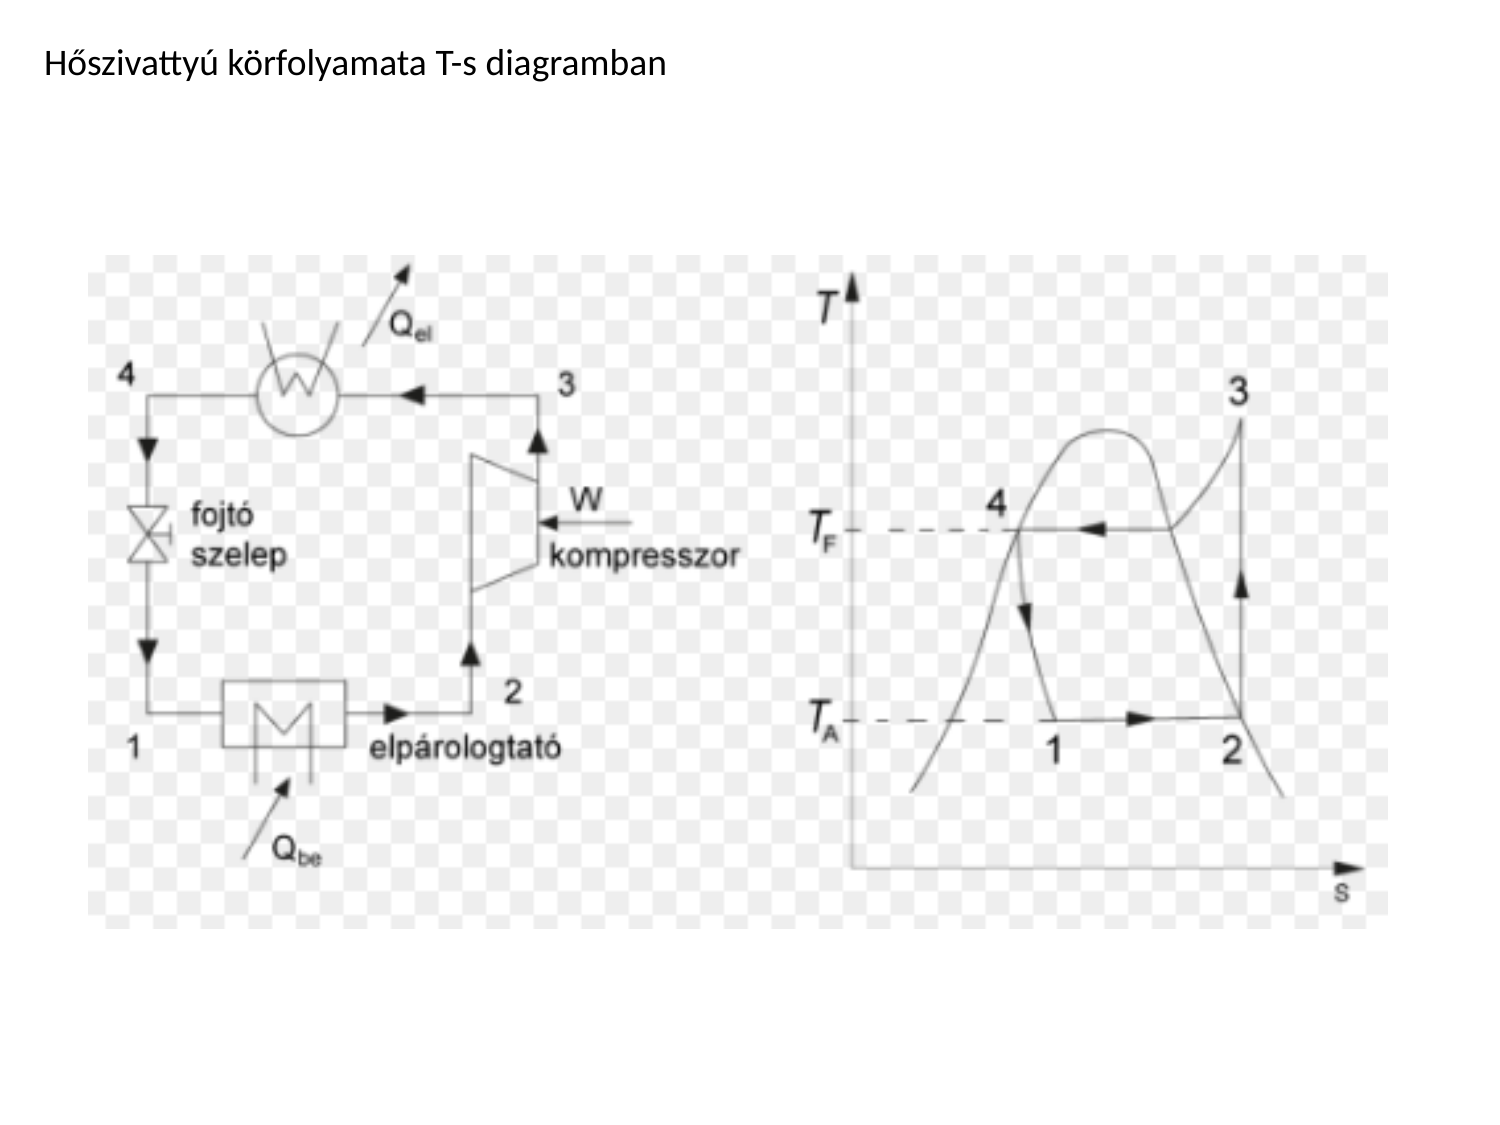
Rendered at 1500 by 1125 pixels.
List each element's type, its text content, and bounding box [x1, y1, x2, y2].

picture [88, 255, 1388, 929]
text_box Hőszivattyú körfolyamata T-s diagramban [29, 30, 1447, 91]
